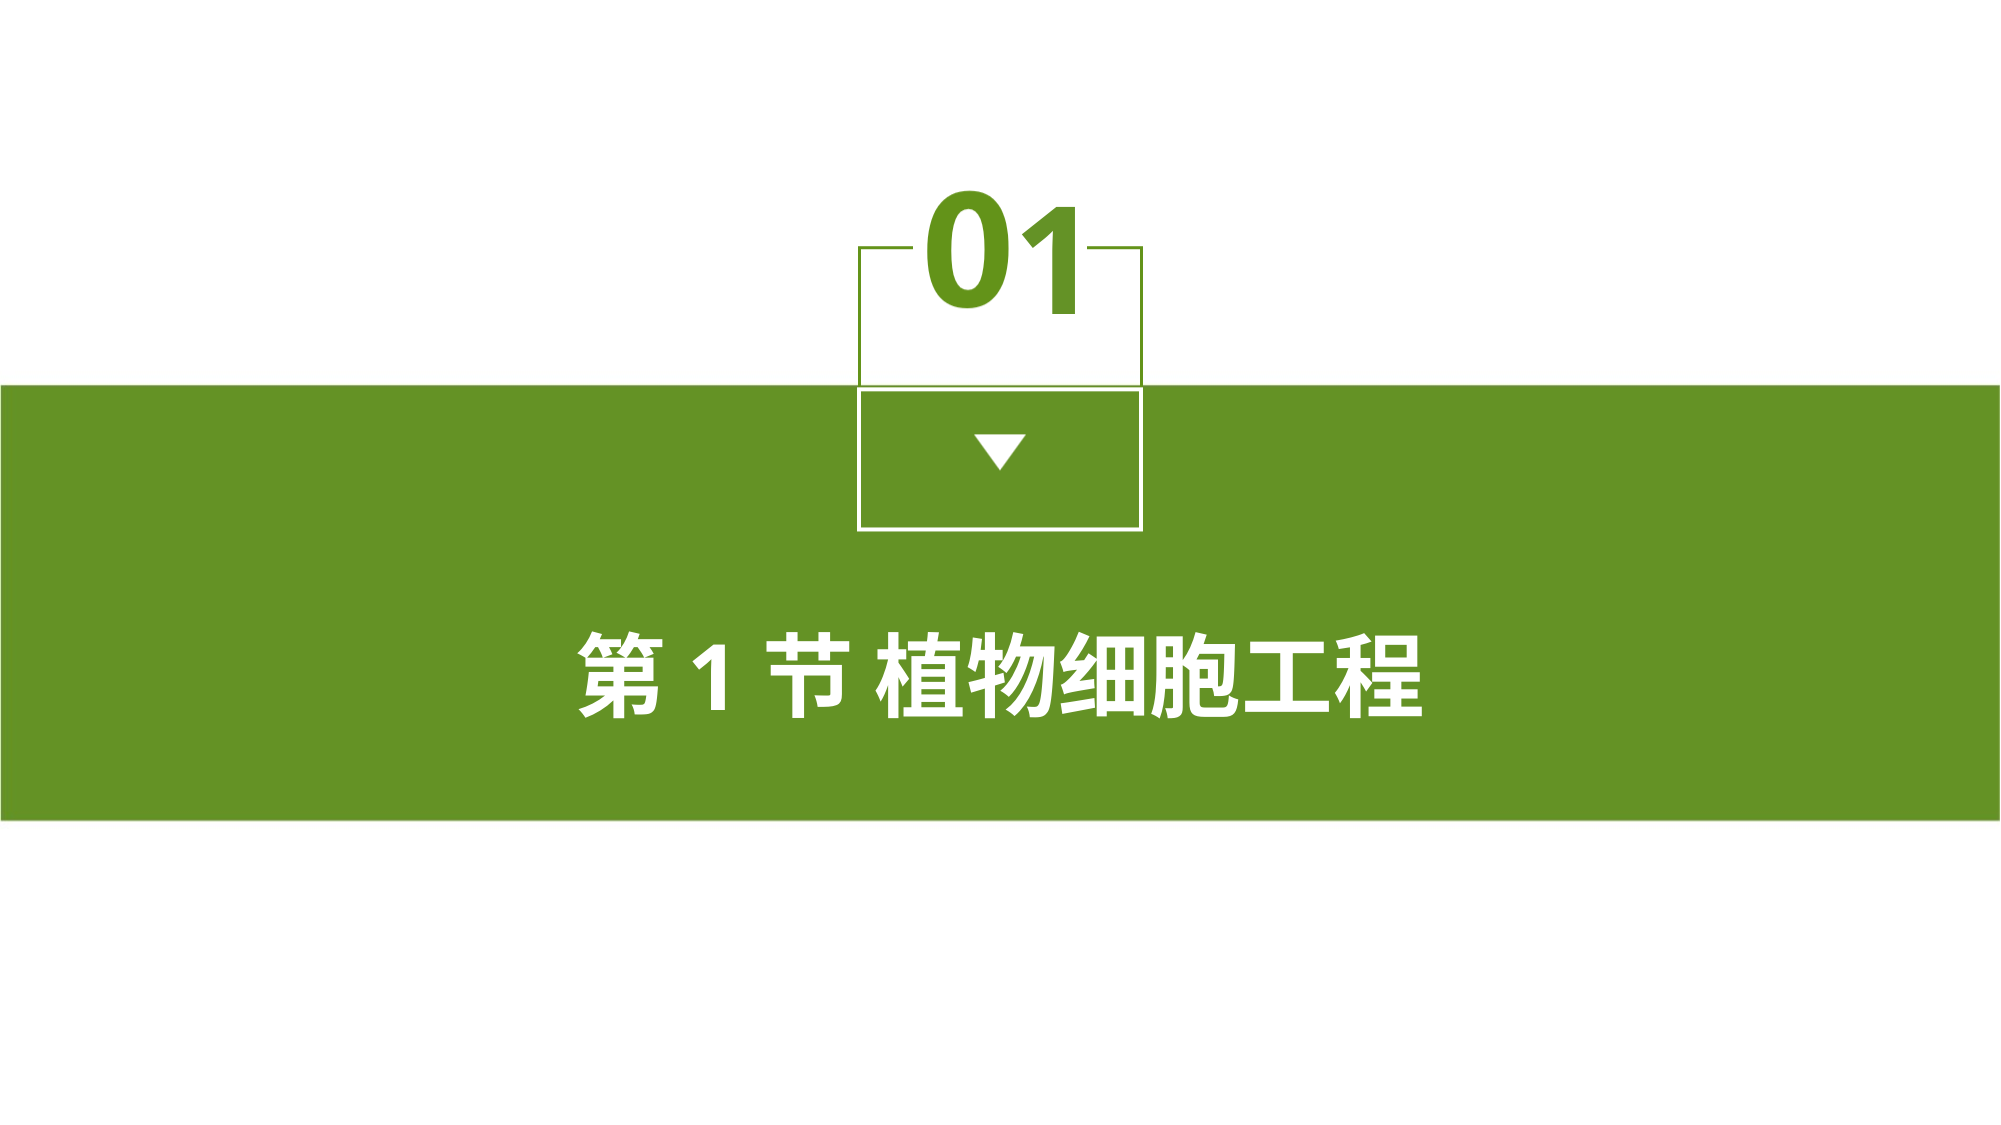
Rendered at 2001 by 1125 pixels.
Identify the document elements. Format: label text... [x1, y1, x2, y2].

picture [0, 0, 2000, 608]
text_box 第1节 植物细胞工程 [0, 608, 2000, 735]
picture [0, 735, 2000, 1125]
text_box 1 [1013, 156, 1173, 353]
